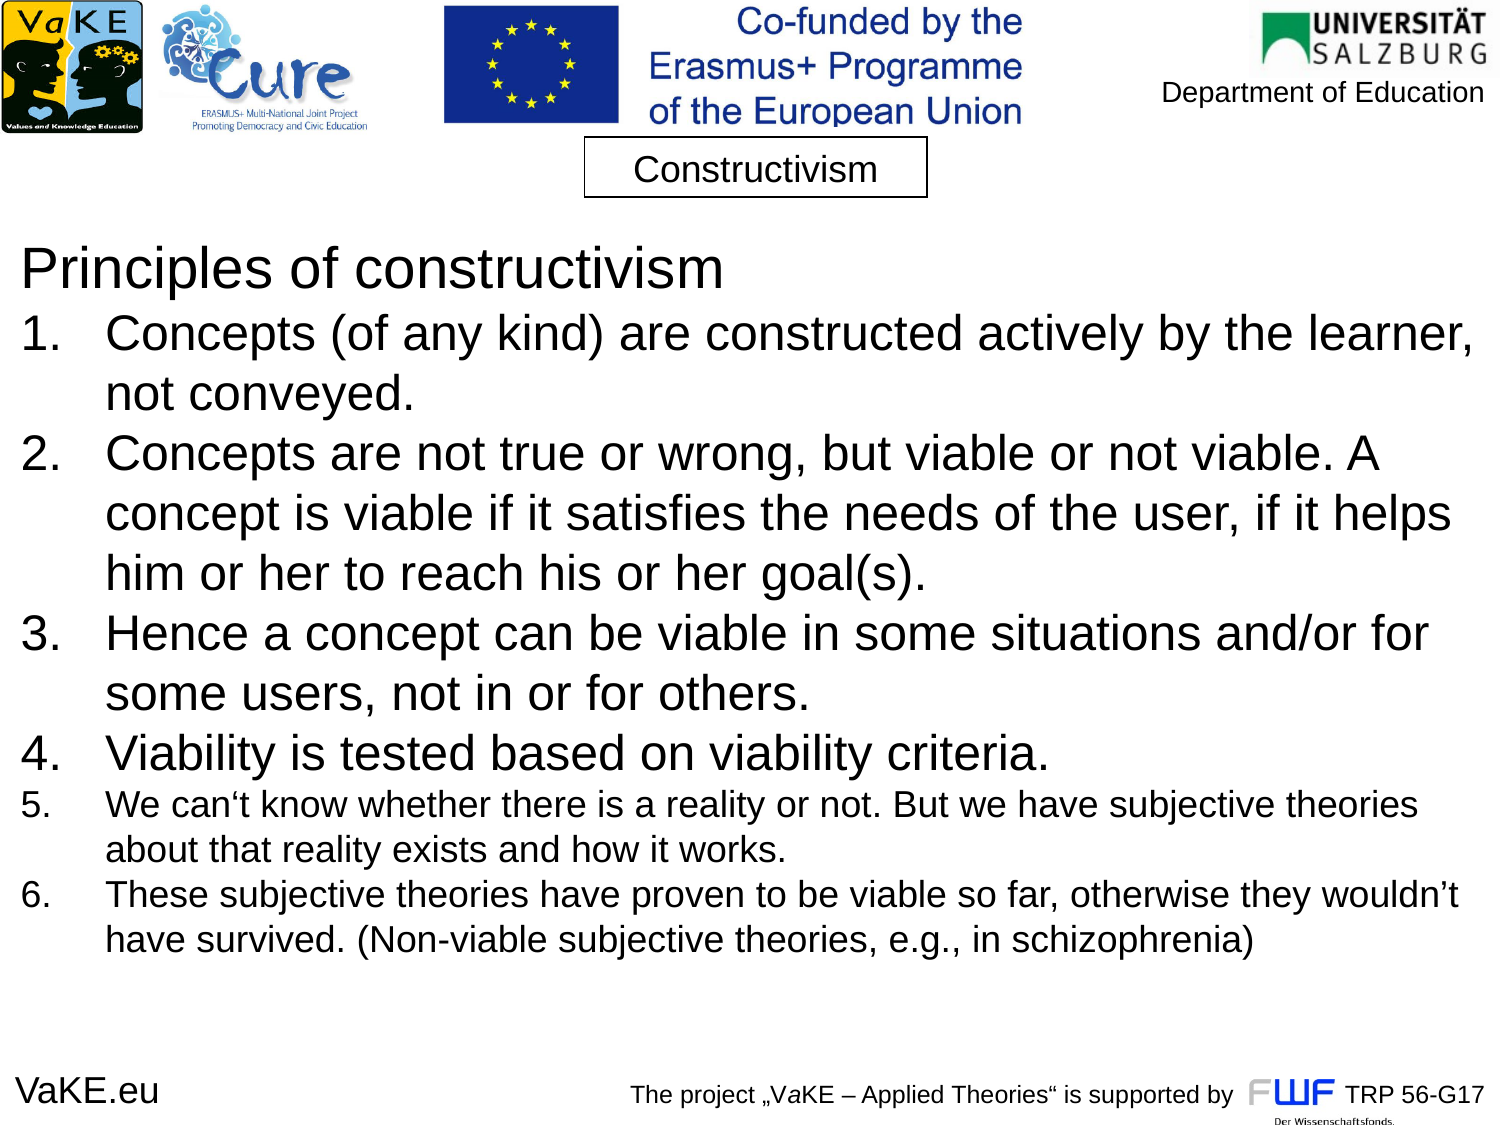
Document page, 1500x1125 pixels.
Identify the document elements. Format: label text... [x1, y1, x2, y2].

picture [1249, 1079, 1394, 1125]
text_box Constructivism [584, 137, 928, 197]
picture [1249, 0, 1500, 78]
picture [0, 0, 145, 135]
text_box Principles of constructivism Concepts (of any kind) are constructed actively by the learner, not conveyed. Concepts are not true or wrong, but viable or not viable. A concept is viable if it satisfies the needs of the user, if it helps him or her to reach his or her goal(s). Hence a concept can be viable in some situations and/or for some users, not in or for others. Viability is tested based on viability criteria. We can‘t know whether there is a reality or not. But we have subjective theories about that reality exists and how it works. These subjective theories have proven to be viable so far, otherwise they wouldn’t have survived. (Non-viable subjective theories, e.g., in schizophrenia) [5, 222, 1500, 1013]
